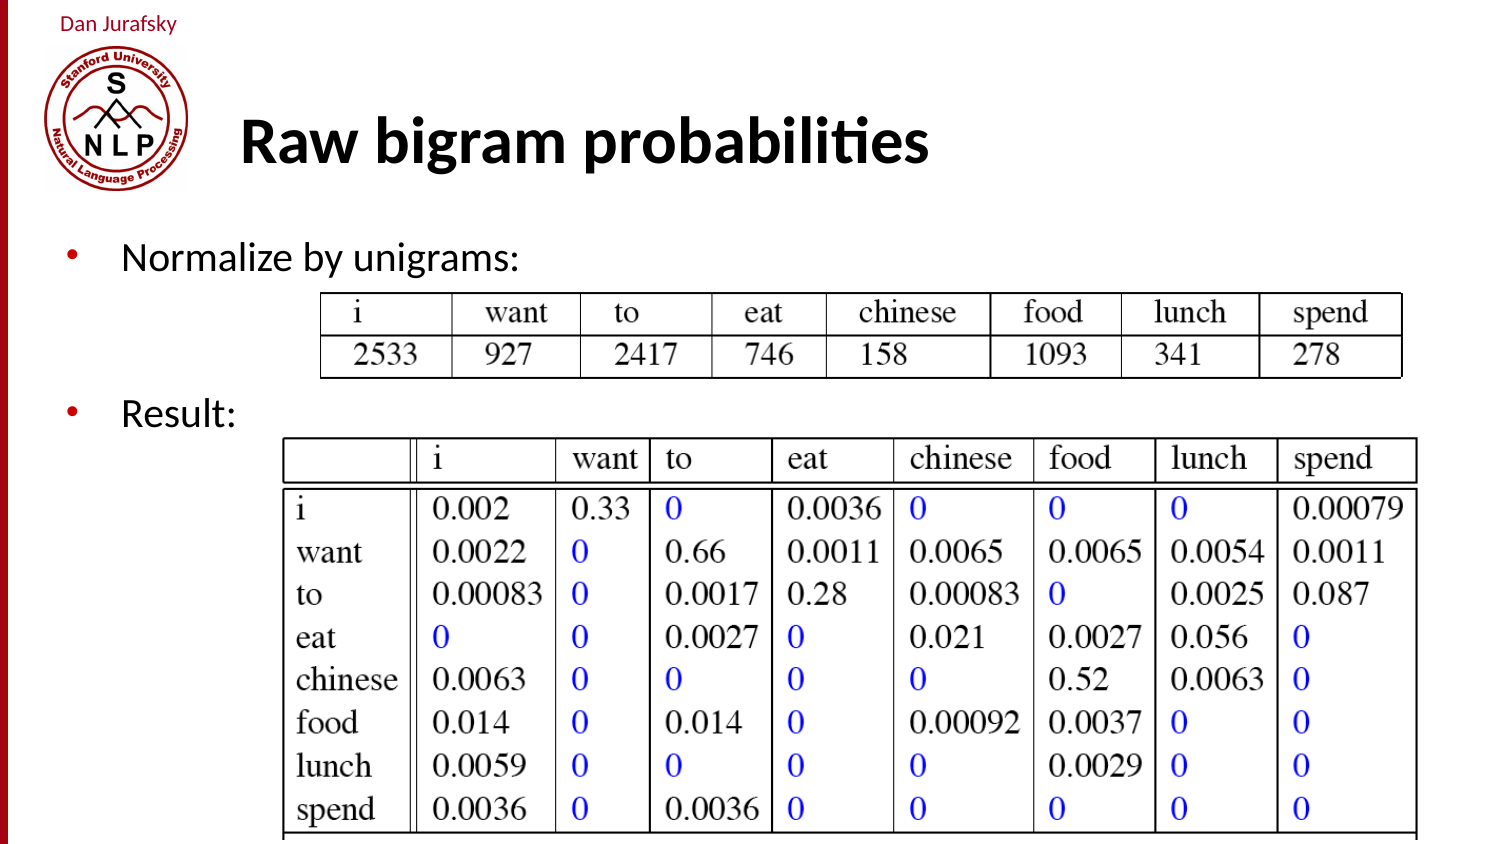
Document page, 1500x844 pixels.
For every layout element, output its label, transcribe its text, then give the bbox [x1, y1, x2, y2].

list Normalize by unigrams: Result: [50, 221, 1450, 769]
picture [274, 432, 1426, 841]
title Raw bigram probabilities [225, 62, 1450, 185]
picture [44, 46, 188, 191]
picture [312, 284, 1415, 386]
